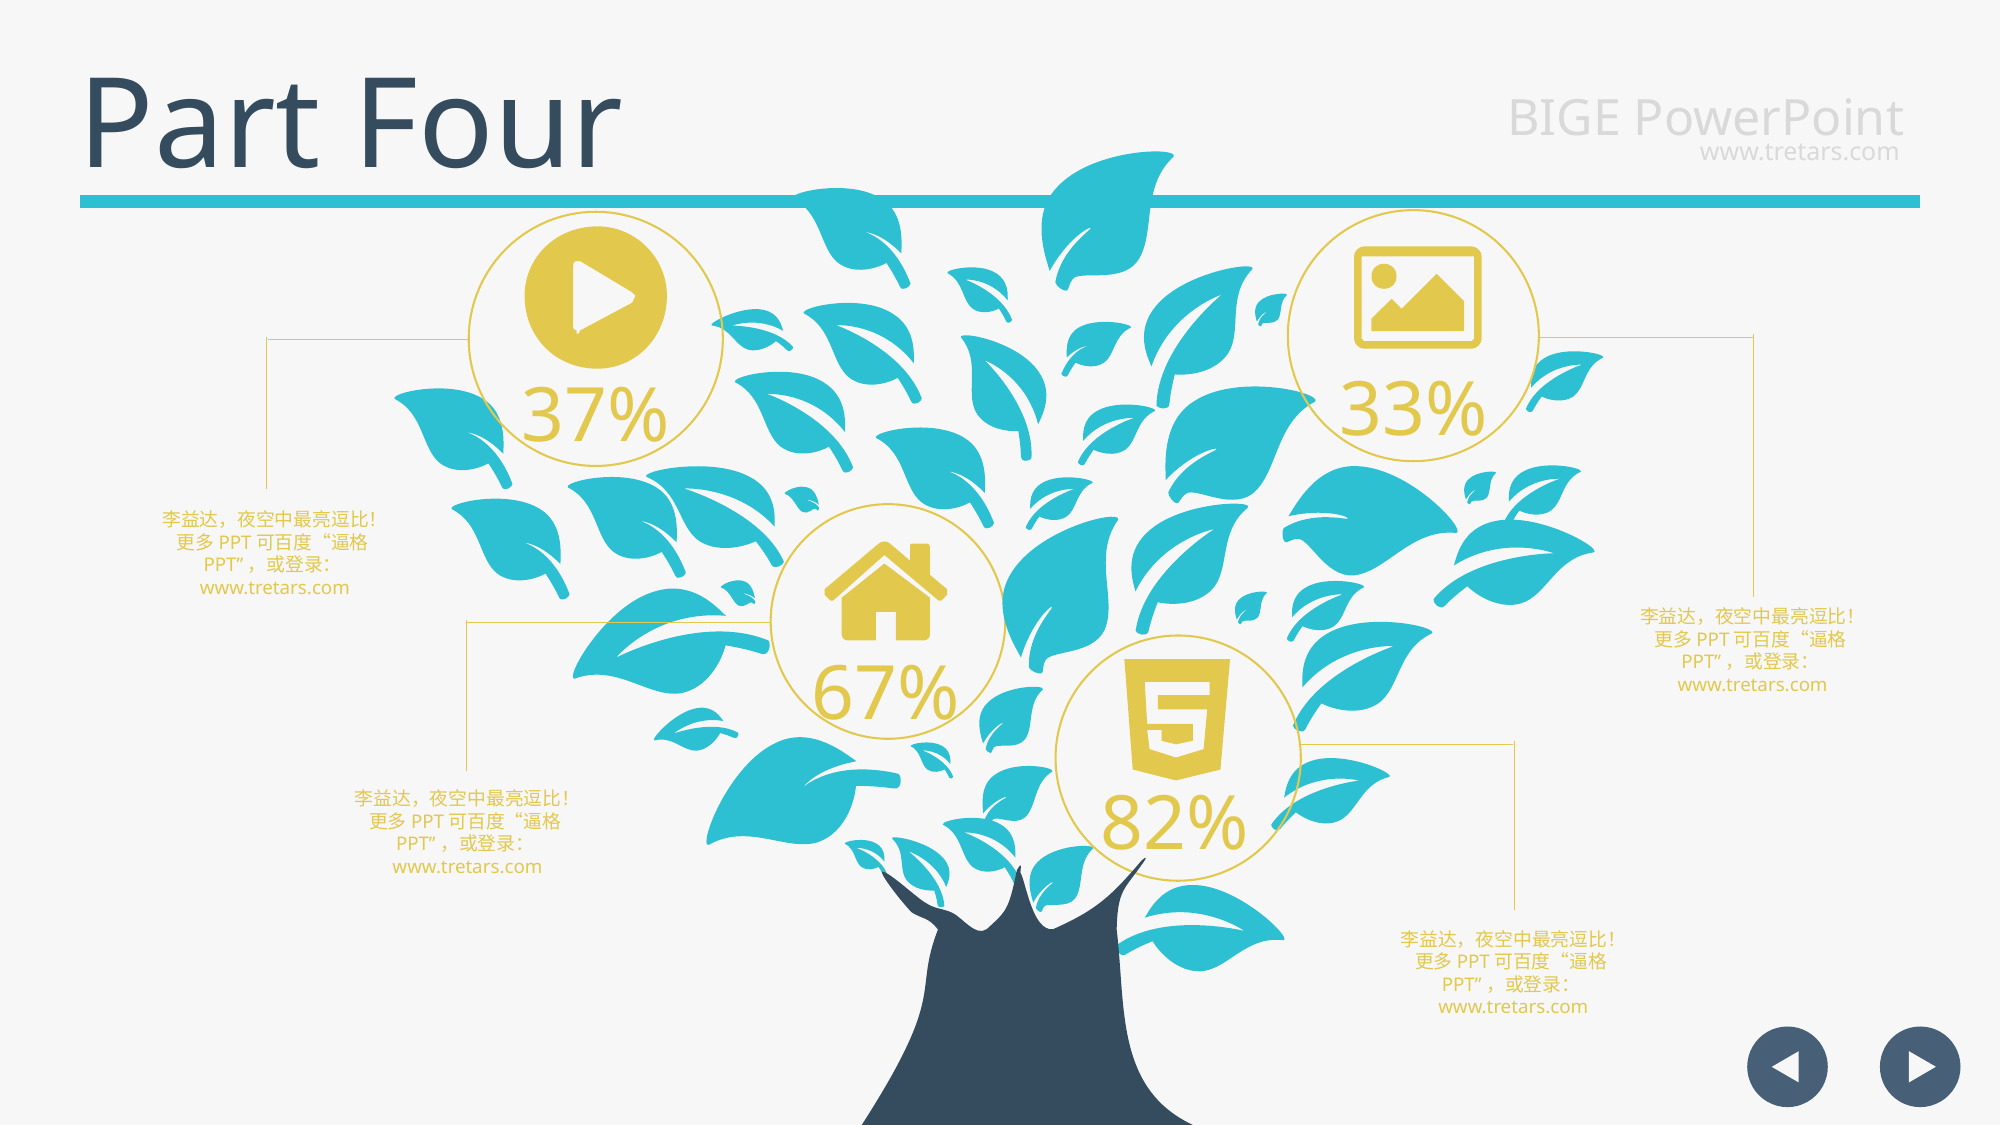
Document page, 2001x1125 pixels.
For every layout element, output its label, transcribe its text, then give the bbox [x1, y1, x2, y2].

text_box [1747, 1026, 1828, 1108]
text_box [1124, 659, 1231, 781]
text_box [466, 619, 771, 772]
text_box [875, 427, 995, 529]
text_box [1041, 202, 1152, 291]
text_box [1296, 621, 1433, 732]
text_box 李益达，夜空中最亮逗比！更多PPT可百度“逼格PPT”，或登录：www.tretars.com [146, 500, 403, 606]
text_box [1002, 516, 1119, 674]
text_box [1165, 386, 1308, 504]
text_box [1503, 487, 1540, 527]
text_box [1380, 458, 1446, 463]
text_box [1282, 466, 1458, 576]
text_box [1354, 246, 1482, 349]
text_box [892, 837, 950, 908]
text_box [1281, 799, 1300, 828]
text_box [1235, 591, 1267, 625]
text_box 33% [1324, 352, 1503, 458]
text_box Part Four [63, 34, 639, 200]
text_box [266, 337, 469, 489]
text_box www.tretars.com [1684, 127, 1916, 173]
text_box [1054, 634, 1301, 848]
text_box 82% [1085, 767, 1264, 872]
text_box [567, 476, 686, 578]
text_box [1061, 321, 1131, 377]
text_box 李益达，夜空中最亮逗比！更多PPT可百度“逼格PPT”，或登录：www.tretars.com [1624, 597, 1881, 703]
text_box [1143, 266, 1253, 409]
text_box [910, 743, 954, 779]
text_box [1029, 845, 1085, 912]
text_box [451, 498, 570, 600]
text_box [1131, 503, 1249, 635]
text_box [844, 839, 886, 871]
text_box [706, 737, 901, 845]
text_box [1286, 580, 1364, 642]
text_box [1433, 554, 1540, 608]
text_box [1300, 741, 1515, 911]
text_box [723, 309, 794, 352]
text_box [798, 202, 911, 289]
text_box 李益达，夜空中最亮逗比！更多PPT可百度“逼格PPT”，或登录：www.tretars.com [339, 779, 596, 885]
text_box [841, 563, 930, 641]
text_box [947, 267, 1013, 323]
text_box [1508, 466, 1540, 502]
text_box [611, 588, 726, 619]
text_box [524, 226, 667, 369]
text_box 李益达，夜空中最亮逗比！更多PPT可百度“逼格PPT”，或登录：www.tretars.com [1385, 920, 1641, 1025]
text_box 67% [796, 637, 975, 743]
text_box [824, 541, 948, 601]
text_box [1255, 293, 1287, 327]
text_box [1525, 389, 1540, 413]
text_box [1453, 519, 1540, 566]
text_box [721, 580, 756, 607]
text_box [961, 335, 1047, 461]
text_box [1286, 209, 1540, 426]
text_box [860, 864, 1194, 1125]
text_box [1077, 404, 1156, 466]
text_box [979, 686, 1043, 753]
text_box [784, 486, 820, 513]
text_box [1047, 151, 1174, 201]
text_box [1025, 477, 1093, 530]
text_box [1531, 361, 1540, 388]
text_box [1540, 333, 1754, 598]
text_box [646, 466, 784, 568]
text_box [1464, 471, 1497, 505]
text_box [1137, 872, 1227, 882]
text_box [469, 392, 513, 490]
text_box [769, 503, 1007, 702]
text_box [1120, 884, 1285, 972]
text_box [734, 371, 854, 473]
text_box 37% [506, 358, 685, 464]
text_box [942, 817, 1016, 882]
text_box [982, 765, 1053, 825]
text_box [803, 302, 922, 404]
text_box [1879, 1026, 1961, 1108]
text_box BIGE PowerPoint [1492, 78, 1920, 154]
text_box [792, 188, 885, 201]
text_box [467, 210, 724, 431]
